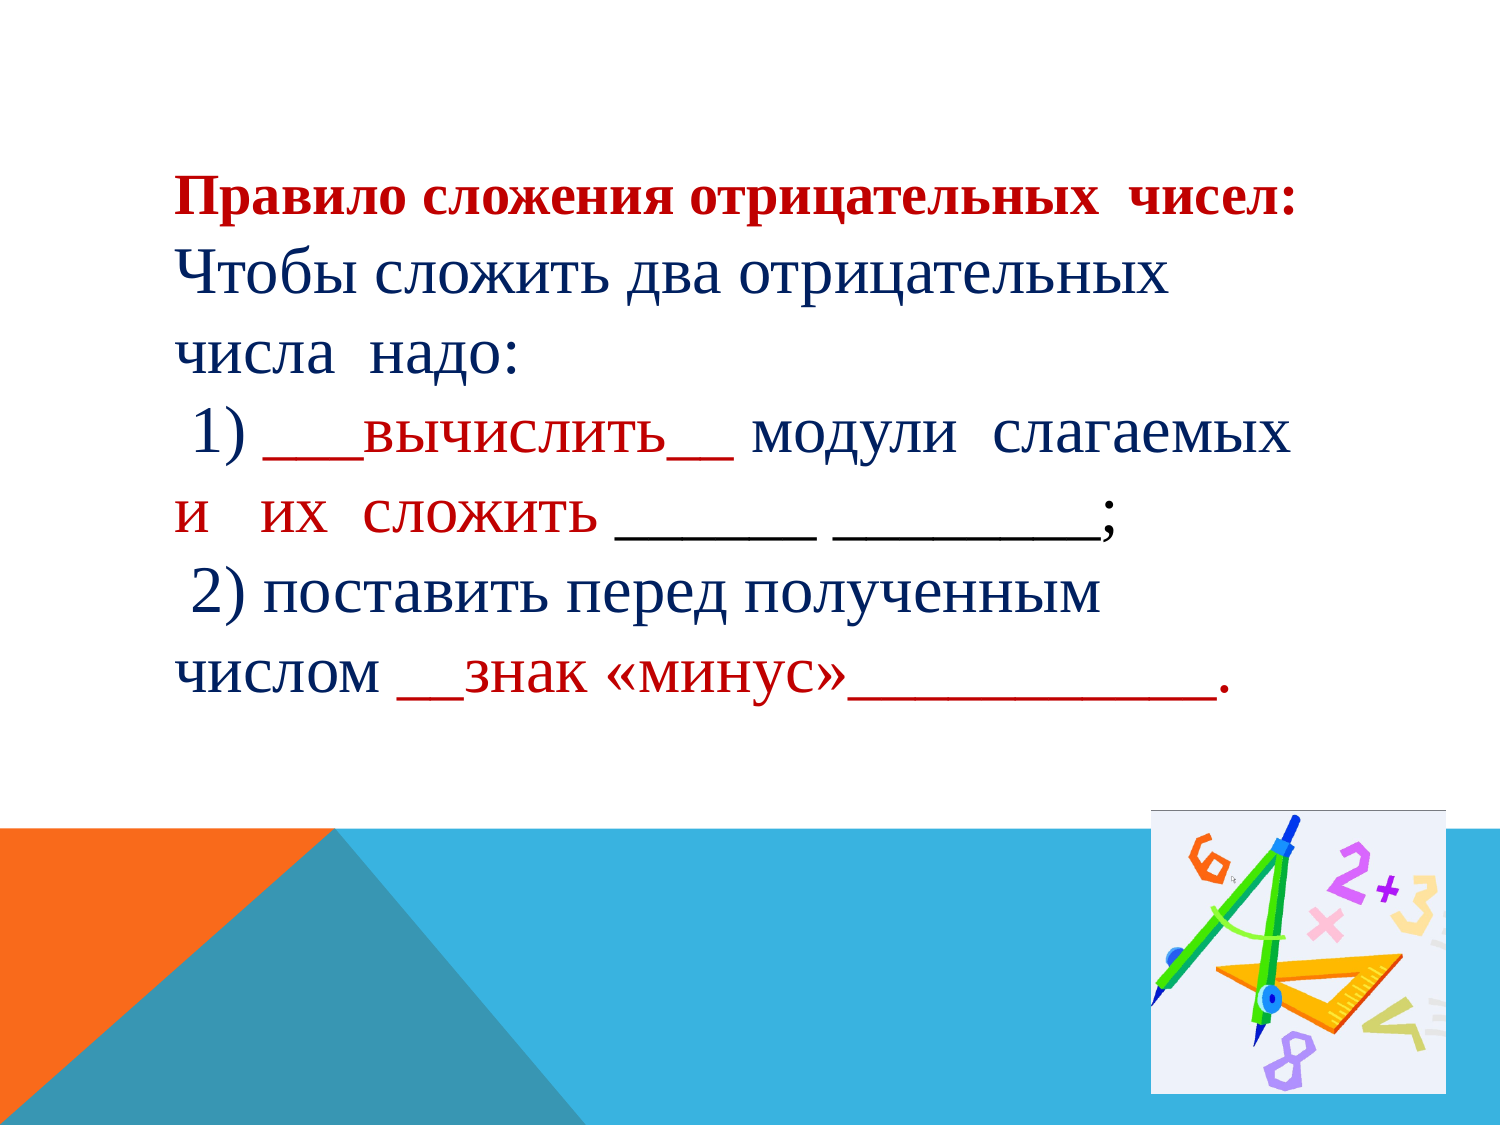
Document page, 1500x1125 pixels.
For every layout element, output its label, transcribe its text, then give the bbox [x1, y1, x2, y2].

picture [1151, 810, 1446, 1095]
text_box Правило сложения отрицательных чисел: Чтобы сложить два отрицательных числа надо: 1) ___вычислить__ модули слагаемых и их сложить ______ ________; 2) поставить перед полученным числом __знак «минус»___________. [159, 149, 1329, 714]
